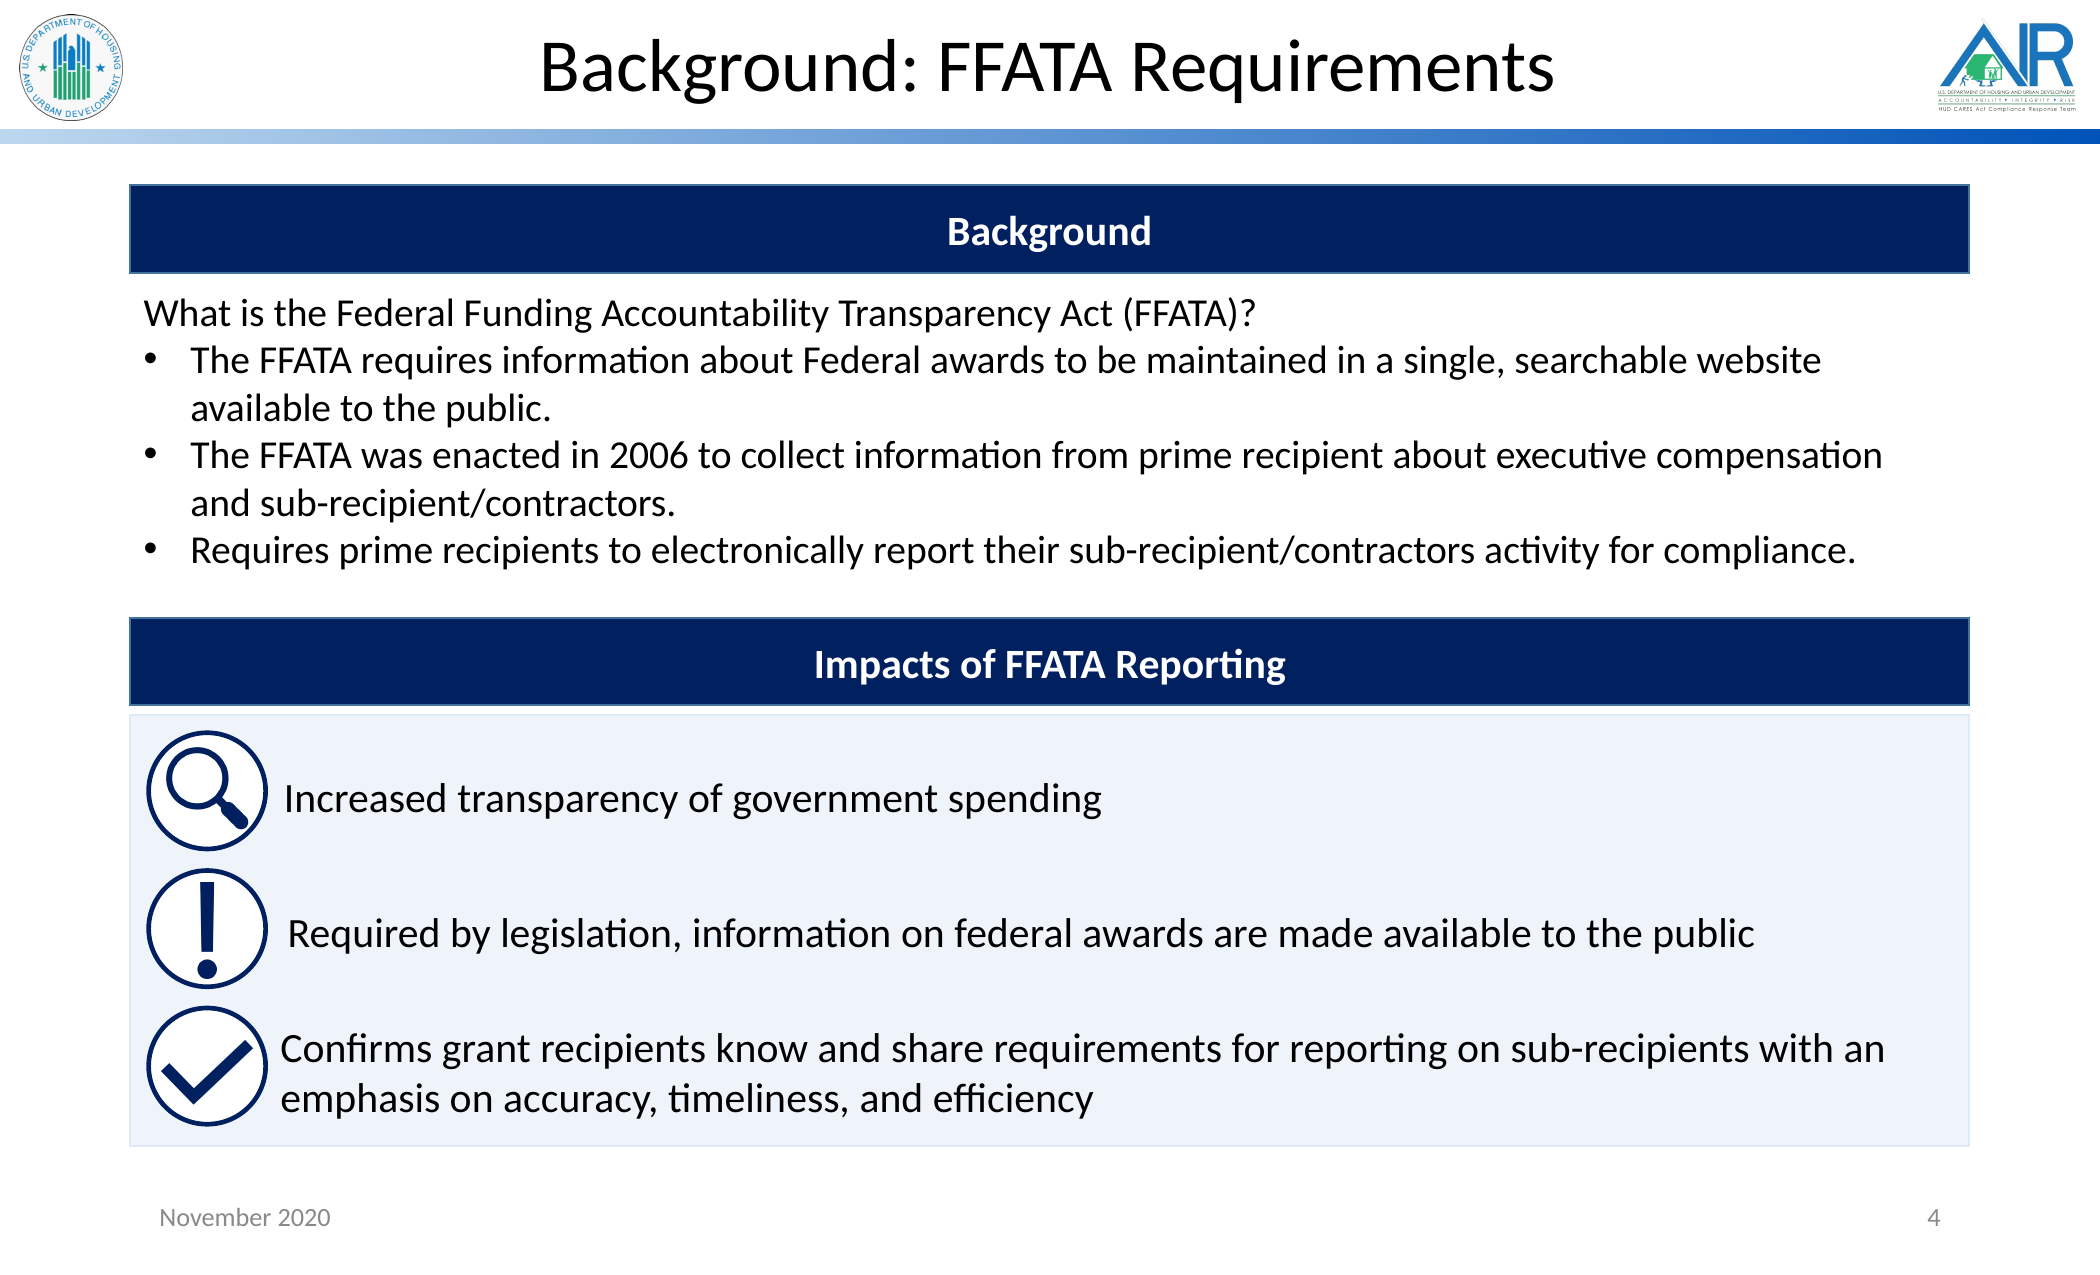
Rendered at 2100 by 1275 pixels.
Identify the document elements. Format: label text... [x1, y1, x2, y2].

text_box [257, 758, 267, 824]
picture [1930, 18, 2085, 115]
picture [157, 738, 257, 838]
picture [148, 872, 266, 990]
text_box Impacts of FFATA Reporting [129, 617, 1970, 706]
text_box [171, 838, 244, 851]
text_box What is the Federal Funding Accountability Transparency Act (FFATA)? The FFATA requires information about Federal awards to be maintained in a single, searchable website available to the public. The FFATA was enacted in 2006 to collect information from prime recipient about executive compensation and sub-recipient/contractors. Requires prime recipients to electronically report their sub-recipient/contractors activity for compliance. [128, 279, 1968, 579]
text_box Increased transparency of government spending [269, 763, 1118, 829]
text_box [165, 1006, 249, 1024]
text_box Confirms grant recipients know and share requirements for reporting on sub-recipients with an emphasis on accuracy, timeliness, and efficiency [265, 1013, 1970, 1128]
text_box [182, 1120, 232, 1126]
picture [19, 14, 123, 121]
text_box nc [129, 714, 1970, 1147]
picture [159, 1024, 255, 1120]
text_box Required by legislation, information on federal awards are made available to the public [272, 898, 1771, 964]
text_box [147, 1031, 159, 1101]
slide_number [144, 1181, 617, 1250]
text_box [180, 731, 234, 738]
slide_number 4 [1483, 1181, 1956, 1250]
text_box [255, 1031, 267, 1102]
text_box [147, 759, 157, 823]
text_box Background [129, 184, 1970, 274]
title Background: FFATA Requirements [256, 23, 1840, 111]
